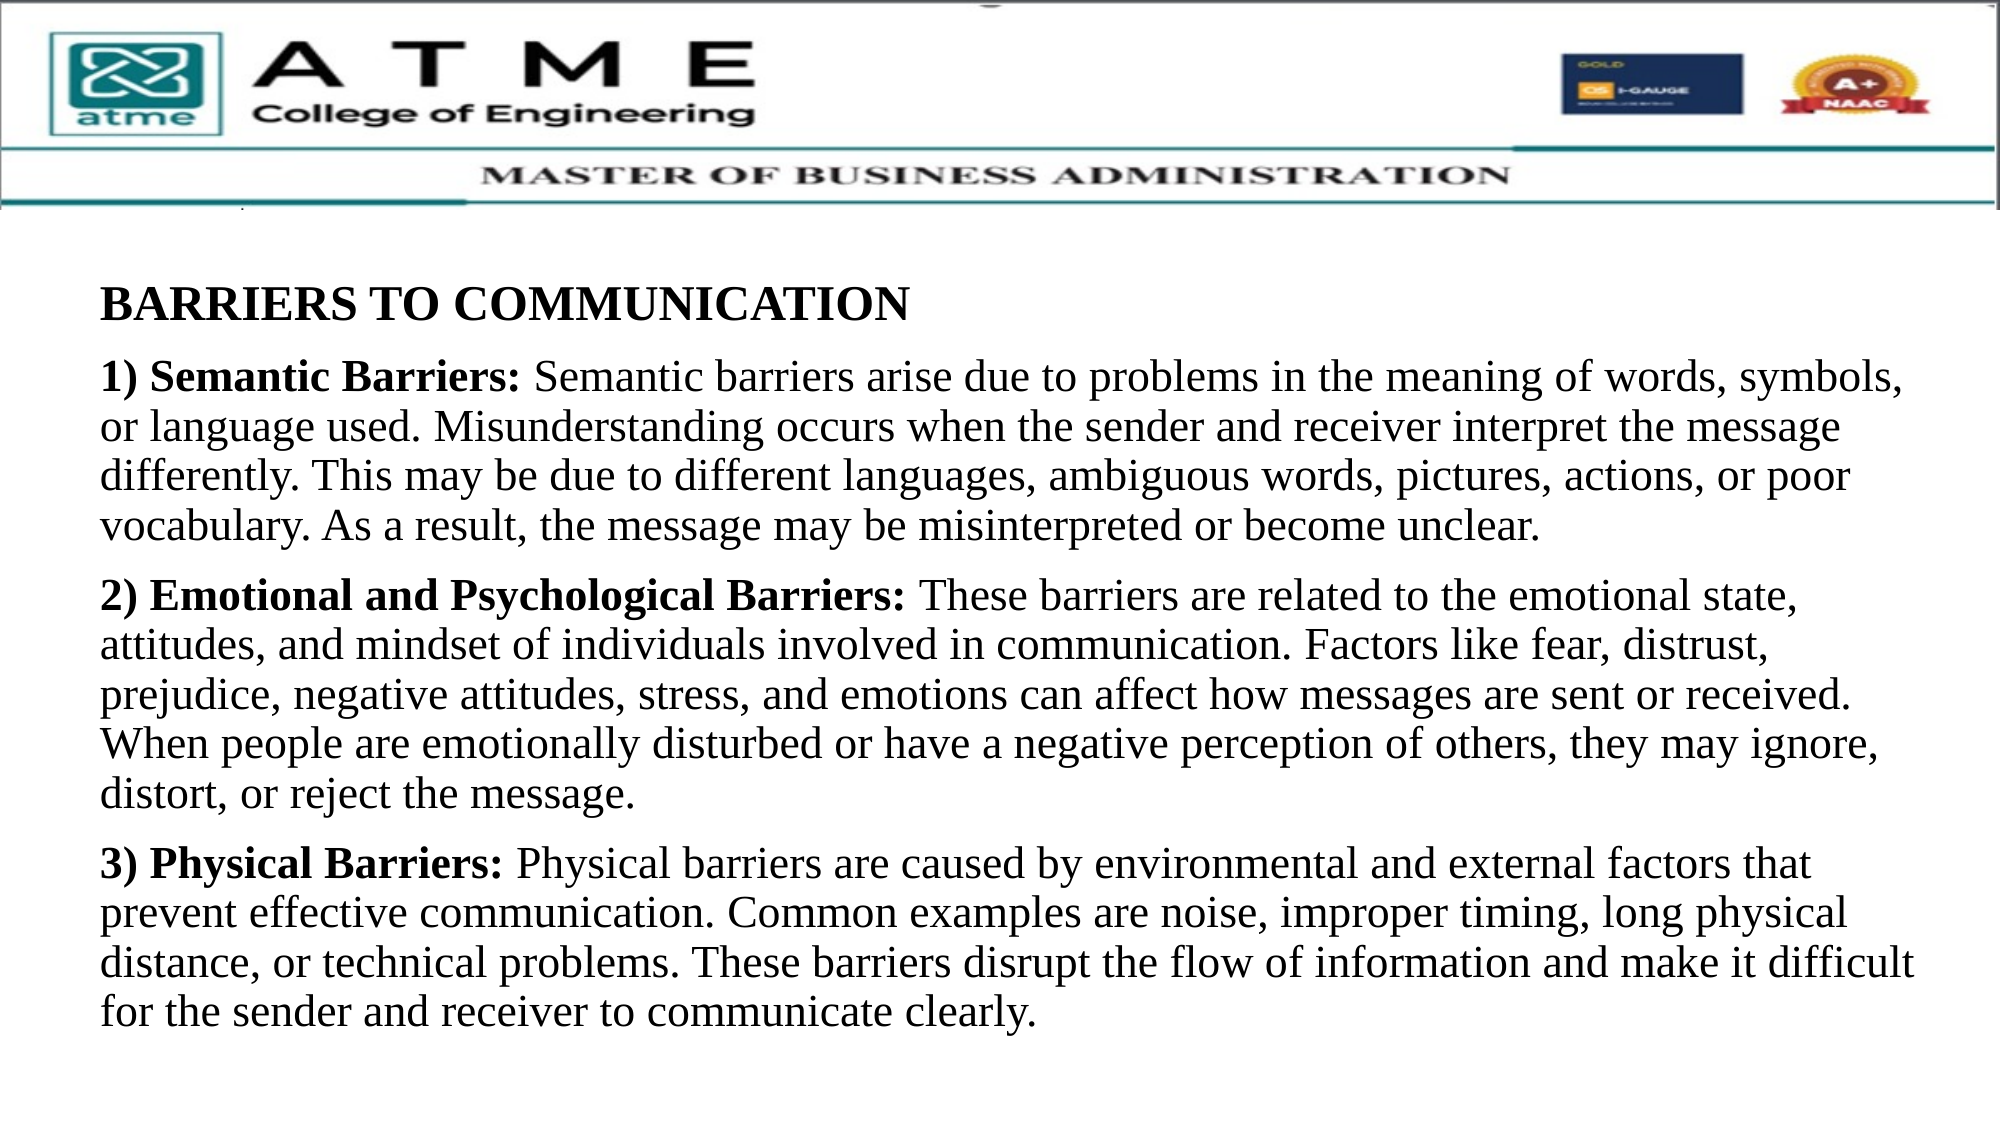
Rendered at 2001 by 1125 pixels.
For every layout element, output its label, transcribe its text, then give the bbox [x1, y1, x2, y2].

picture [0, 0, 2000, 210]
list BARRIERS TO COMMUNICATION 1) Semantic Barriers: Semantic barriers arise due to problems in the meaning of words, symbols, or language used. Misunderstanding occurs when the sender and receiver interpret the message differently. This may be due to different languages, ambiguous words, pictures, actions, or poor vocabulary. As a result, the message may be misinterpreted or become unclear. 2) Emotional and Psychological Barriers: These barriers are related to the emotional state, attitudes, and mindset of individuals involved in communication. Factors like fear, distrust, prejudice, negative attitudes, stress, and emotions can affect how messages are sent or received. When people are emotionally disturbed or have a negative perception of others, they may ignore, distort, or reject the message. 3) Physical Barriers: Physical barriers are caused by environmental and external factors that prevent effective communication. Common examples are noise, improper timing, long physical distance, or technical problems. These barriers disrupt the flow of information and make it difficult for the sender and receiver to communicate clearly. [84, 270, 1960, 1097]
